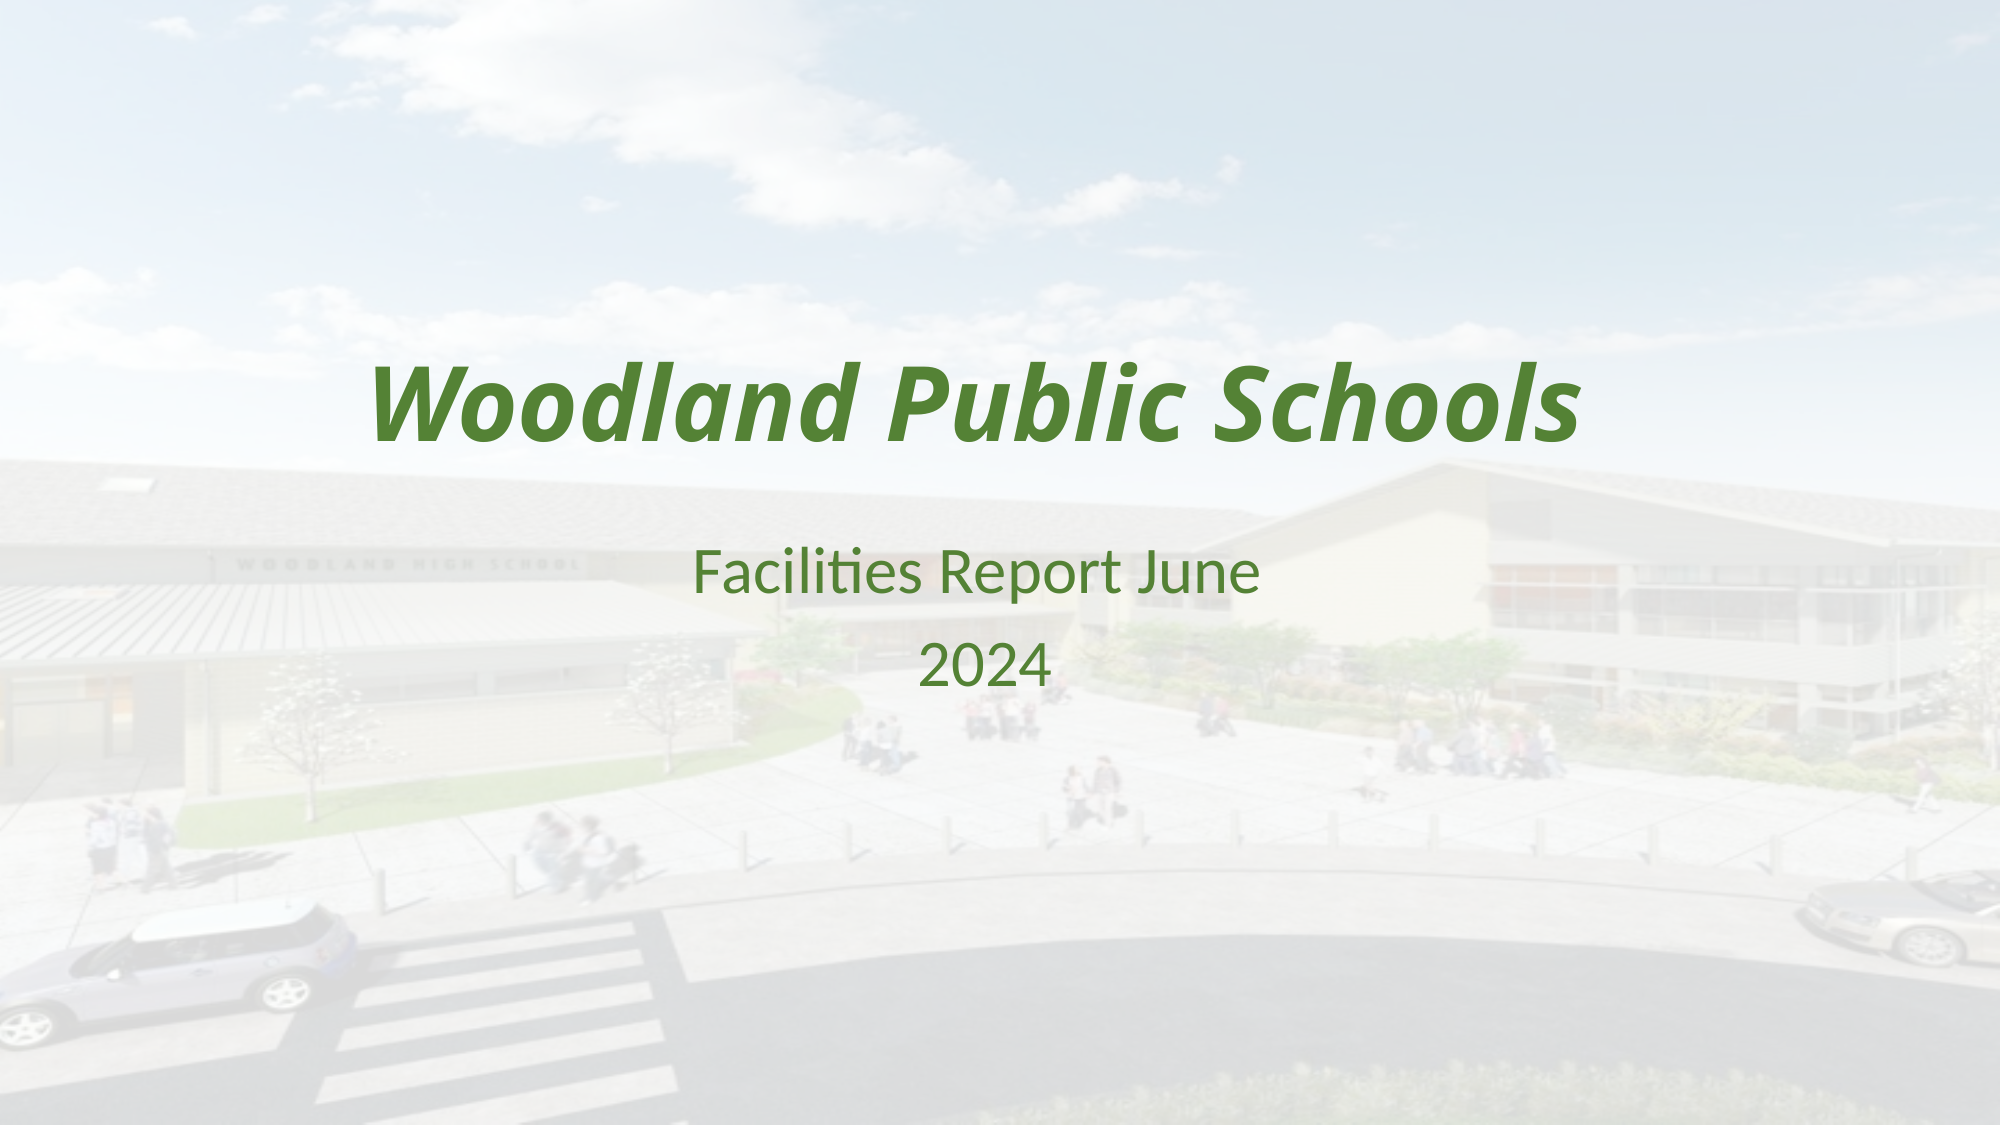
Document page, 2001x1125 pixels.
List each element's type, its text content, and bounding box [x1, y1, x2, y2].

title Woodland Public Schools [200, 80, 1750, 472]
subtitle Facilities Report June 2024 [227, 528, 1728, 781]
